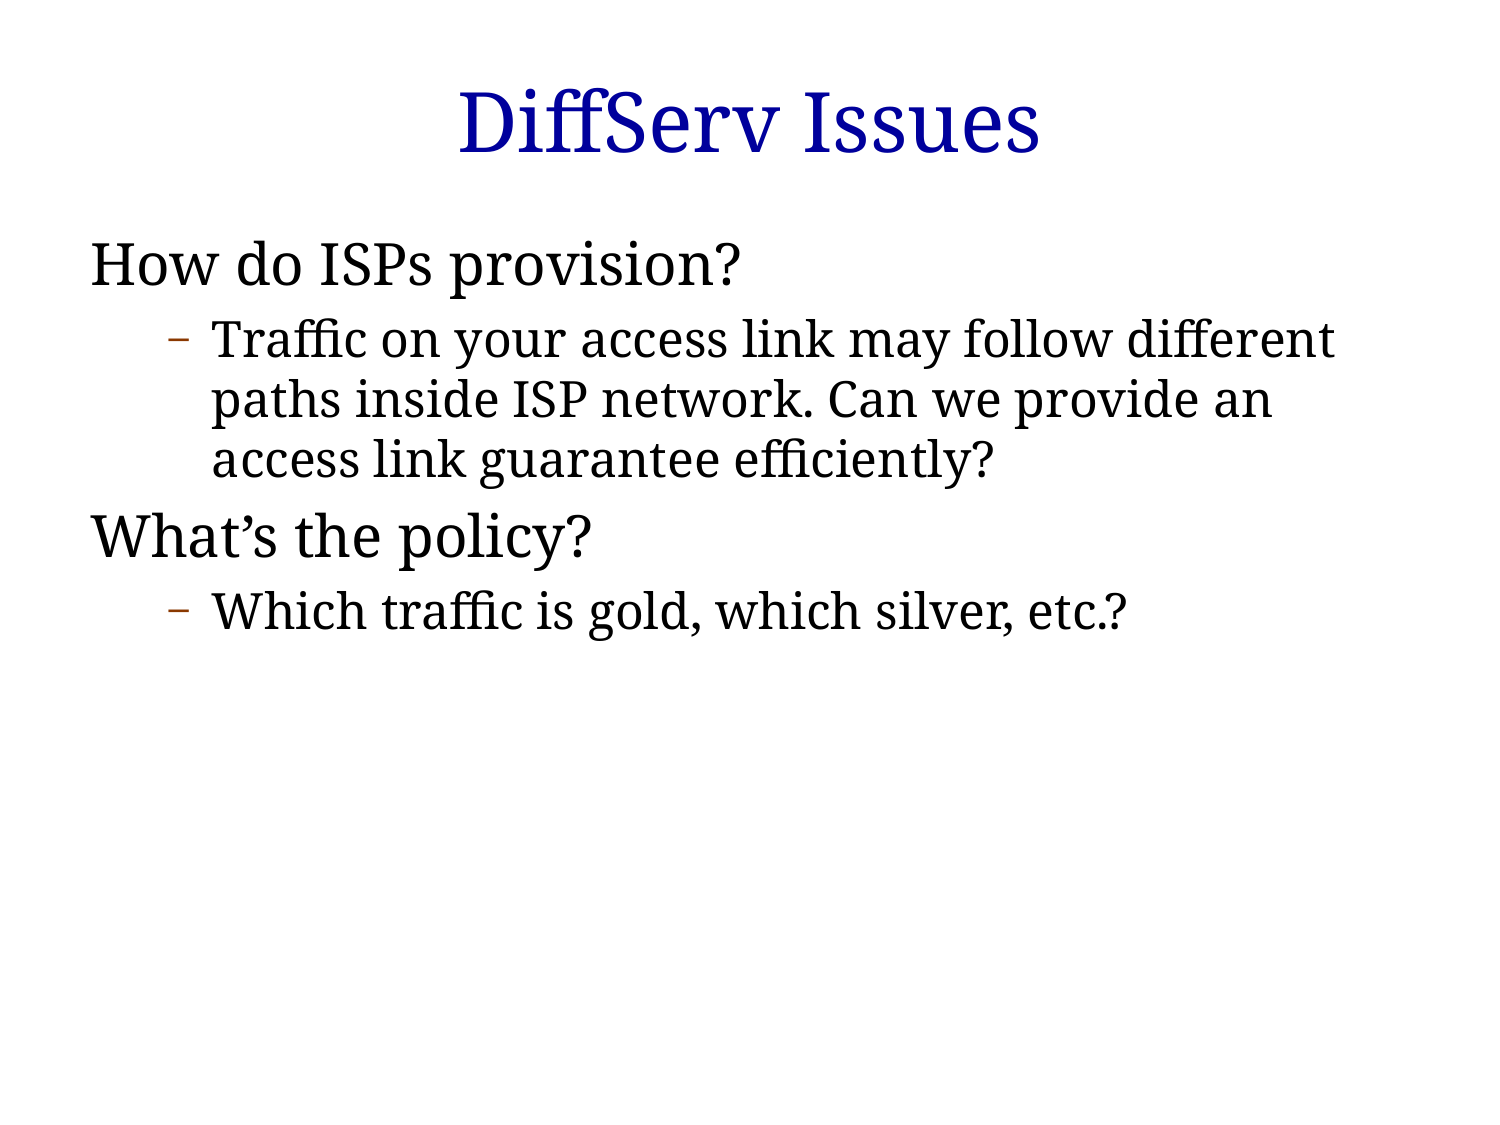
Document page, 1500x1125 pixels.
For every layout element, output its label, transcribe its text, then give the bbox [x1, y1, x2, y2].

title DiffServ Issues [74, 47, 1426, 191]
list How do ISPs provision? Traffic on your access link may follow different paths inside ISP network. Can we provide an access link guarantee efficiently? What’s the policy? Which traffic is gold, which silver, etc.? [74, 219, 1426, 963]
